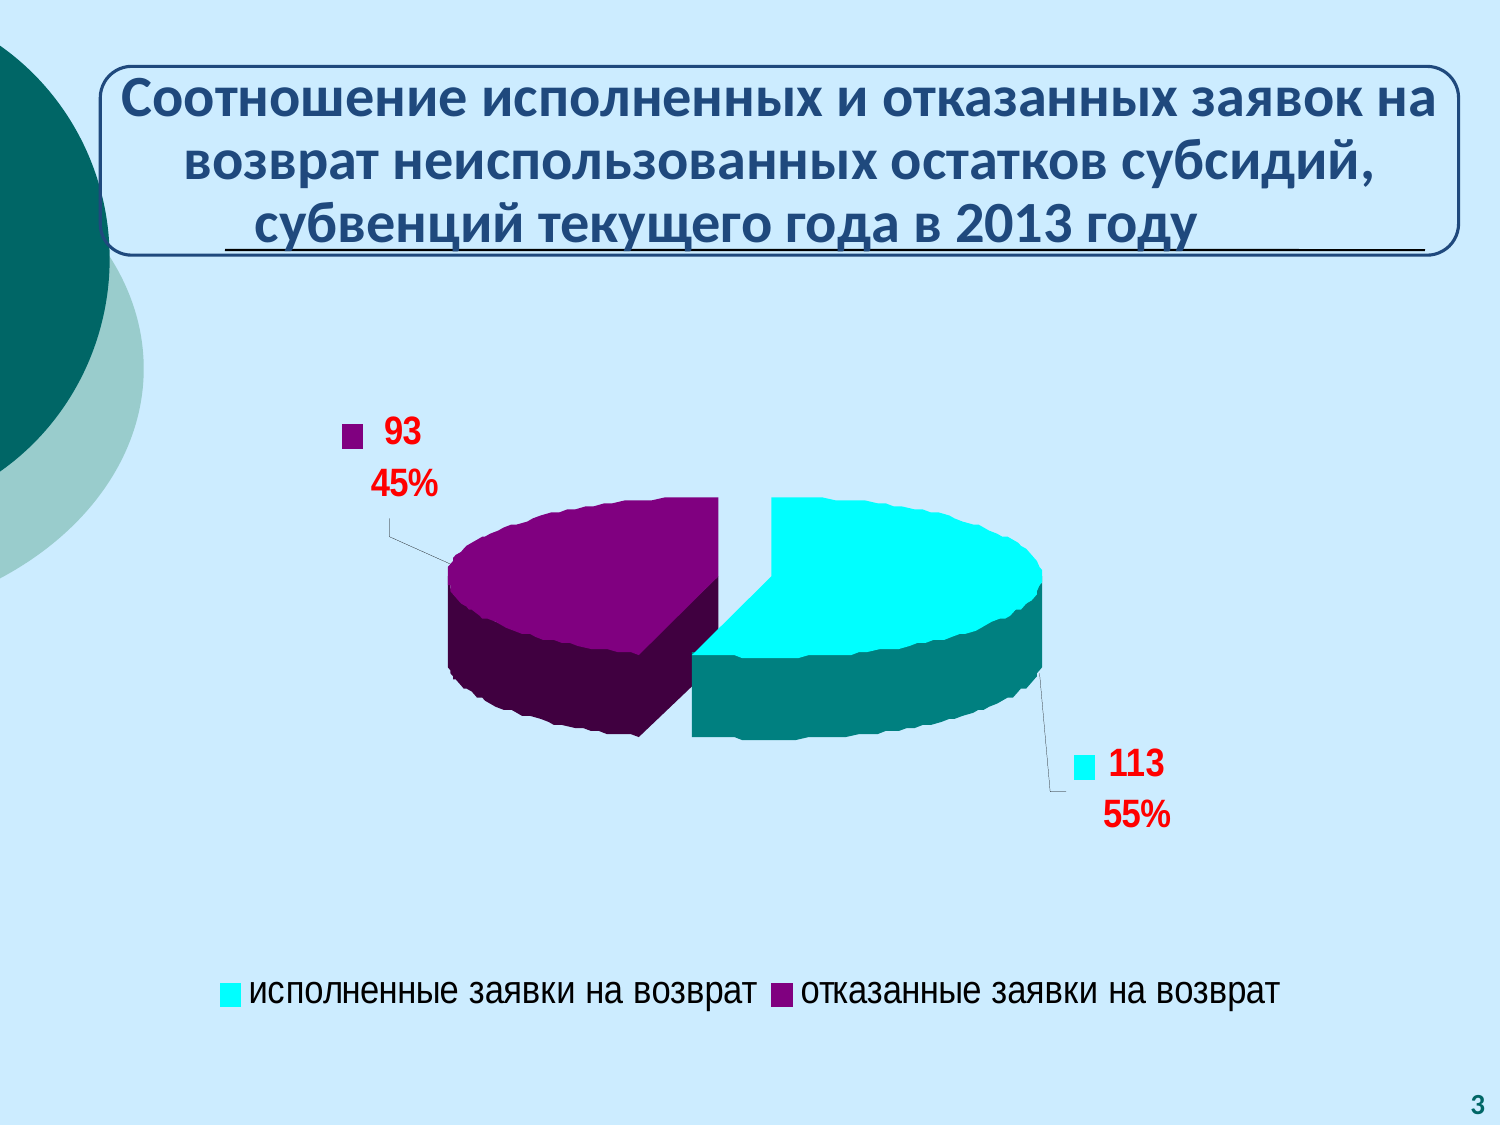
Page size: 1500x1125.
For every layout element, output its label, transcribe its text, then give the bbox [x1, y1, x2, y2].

text_box 3 [1453, 1081, 1500, 1125]
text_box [100, 66, 1459, 256]
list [65, 269, 1430, 1048]
